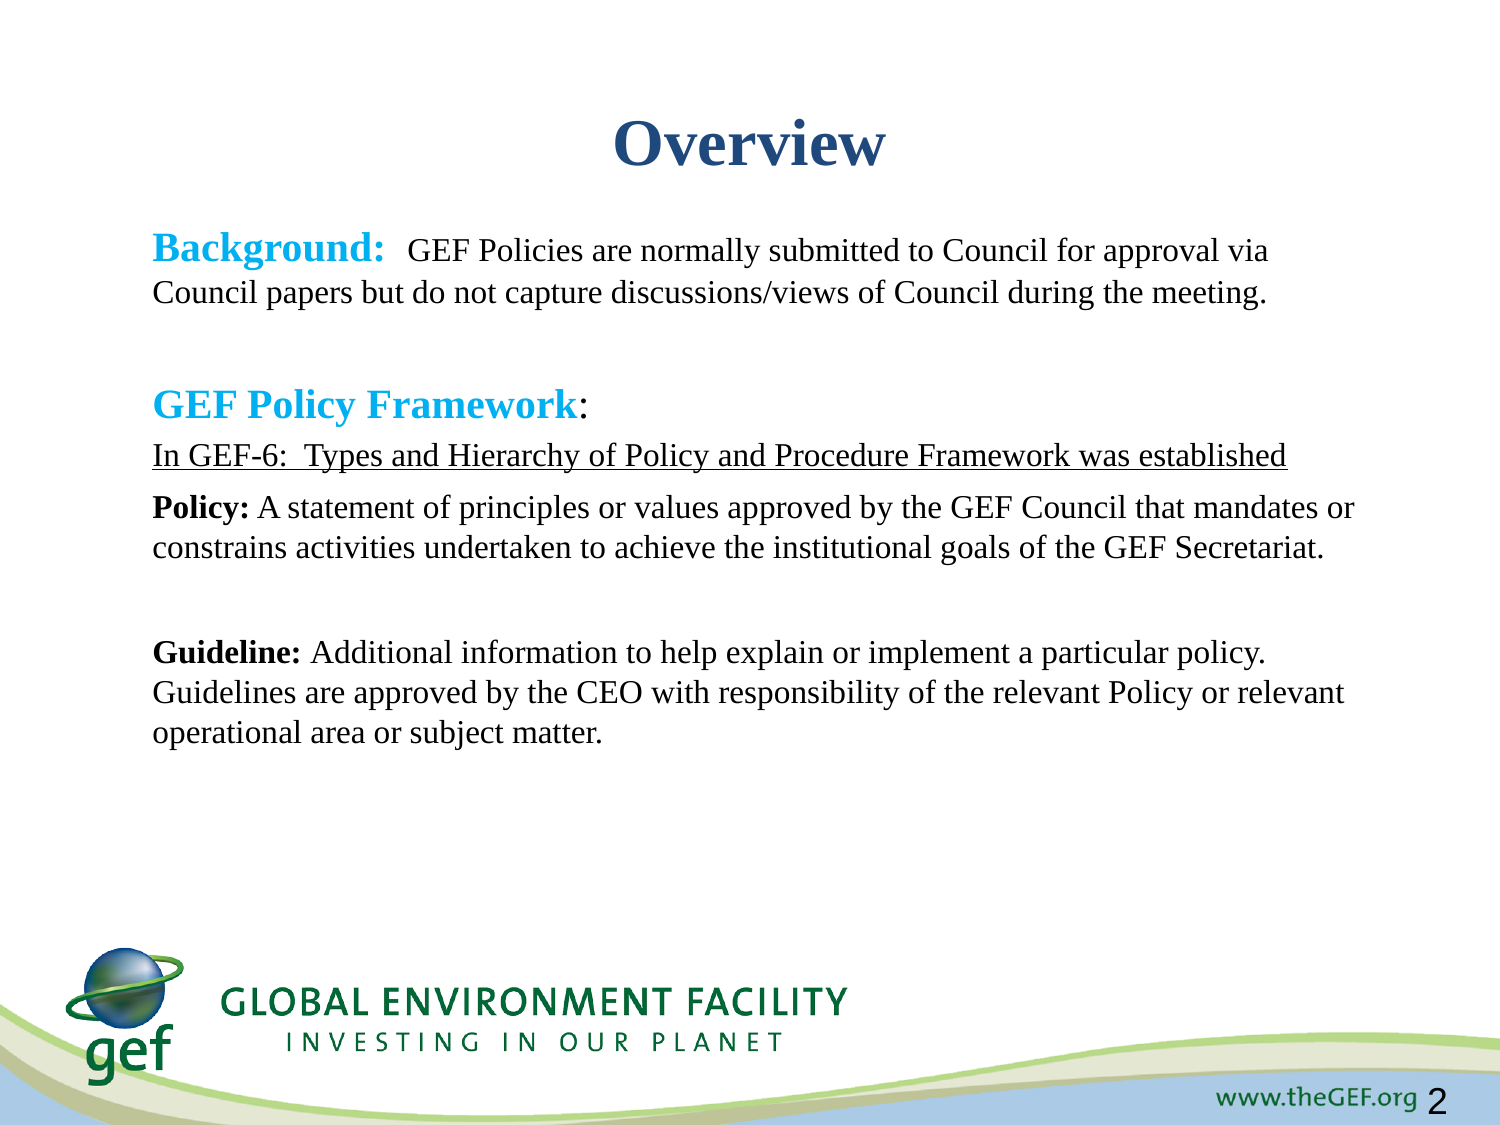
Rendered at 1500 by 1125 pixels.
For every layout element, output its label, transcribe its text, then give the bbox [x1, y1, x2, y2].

title Overview [74, 44, 1426, 233]
picture [0, 920, 1500, 1125]
list Background: GEF Policies are normally submitted to Council for approval via Council papers but do not capture discussions/views of Council during the meeting. GEF Policy Framework: In GEF-6: Types and Hierarchy of Policy and Procedure Framework was established Policy: A statement of principles or values approved by the GEF Council that mandates or constrains activities undertaken to achieve the institutional goals of the GEF Secretariat. Guideline: Additional information to help explain or implement a particular policy. Guidelines are approved by the CEO with responsibility of the relevant Policy or relevant operational area or subject matter. [137, 212, 1376, 838]
